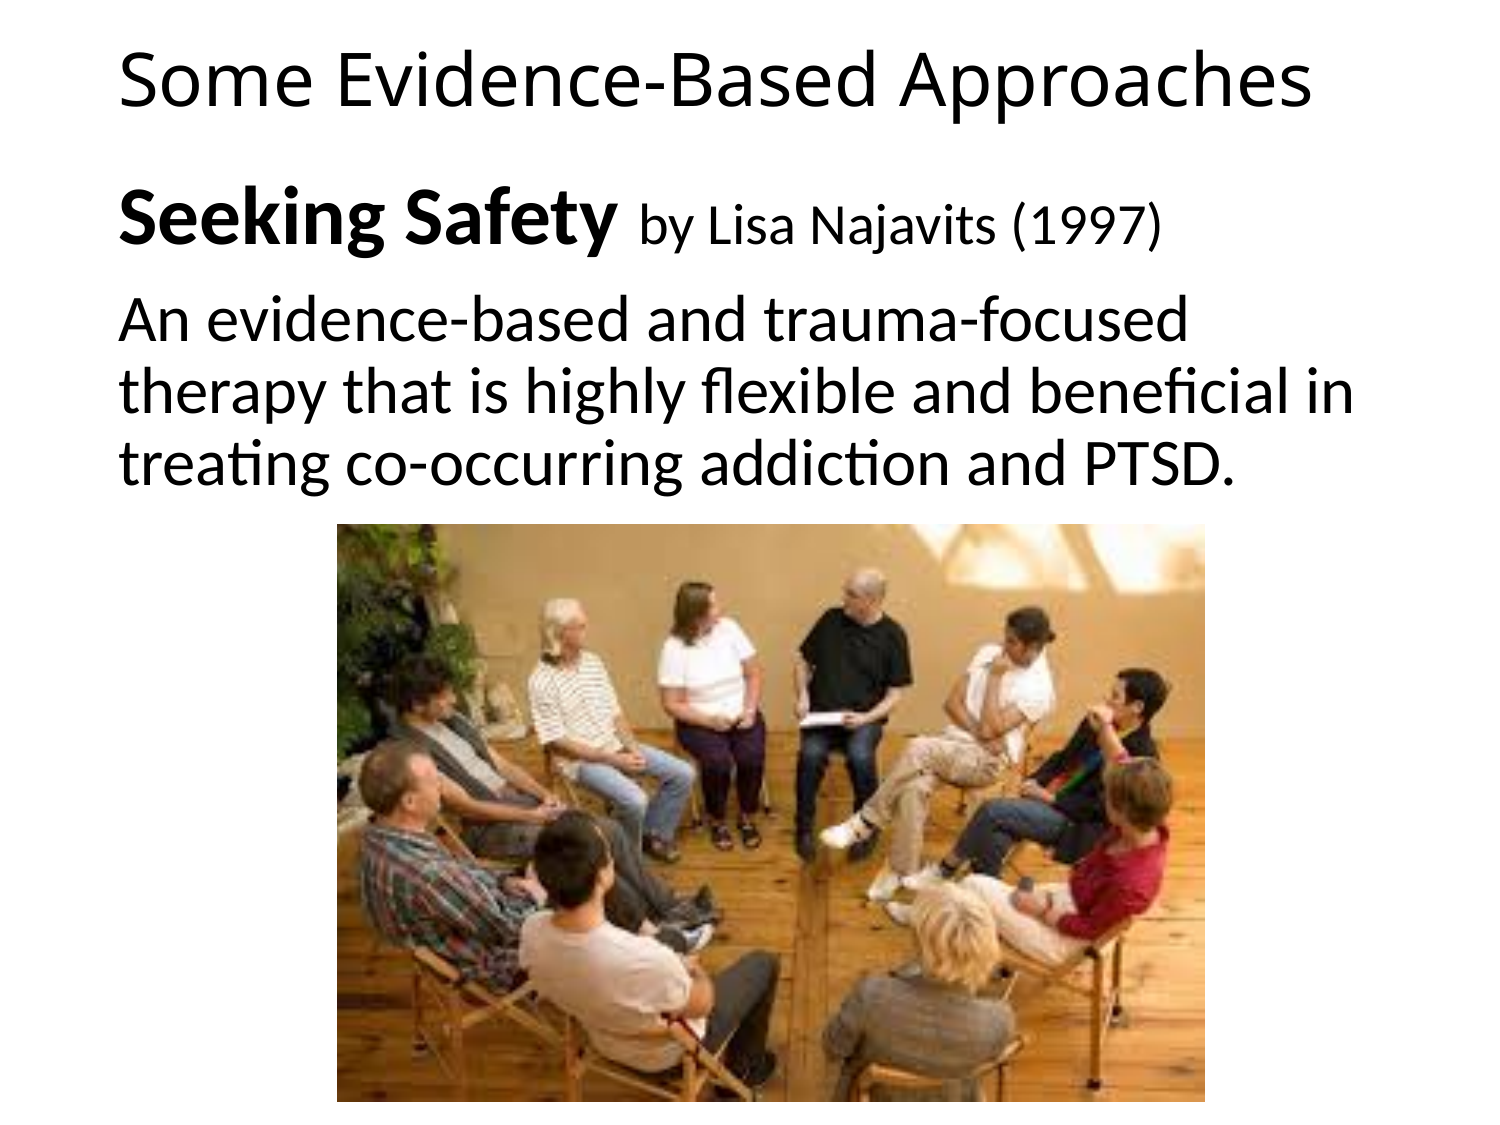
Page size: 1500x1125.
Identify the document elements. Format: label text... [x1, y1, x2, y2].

picture [337, 524, 1205, 1103]
title Some Evidence-Based Approaches [103, 0, 1397, 165]
list Seeking Safety by Lisa Najavits (1997) An evidence-based and trauma-focused therapy that is highly flexible and beneficial in treating co-occurring addiction and PTSD. [103, 165, 1397, 1125]
